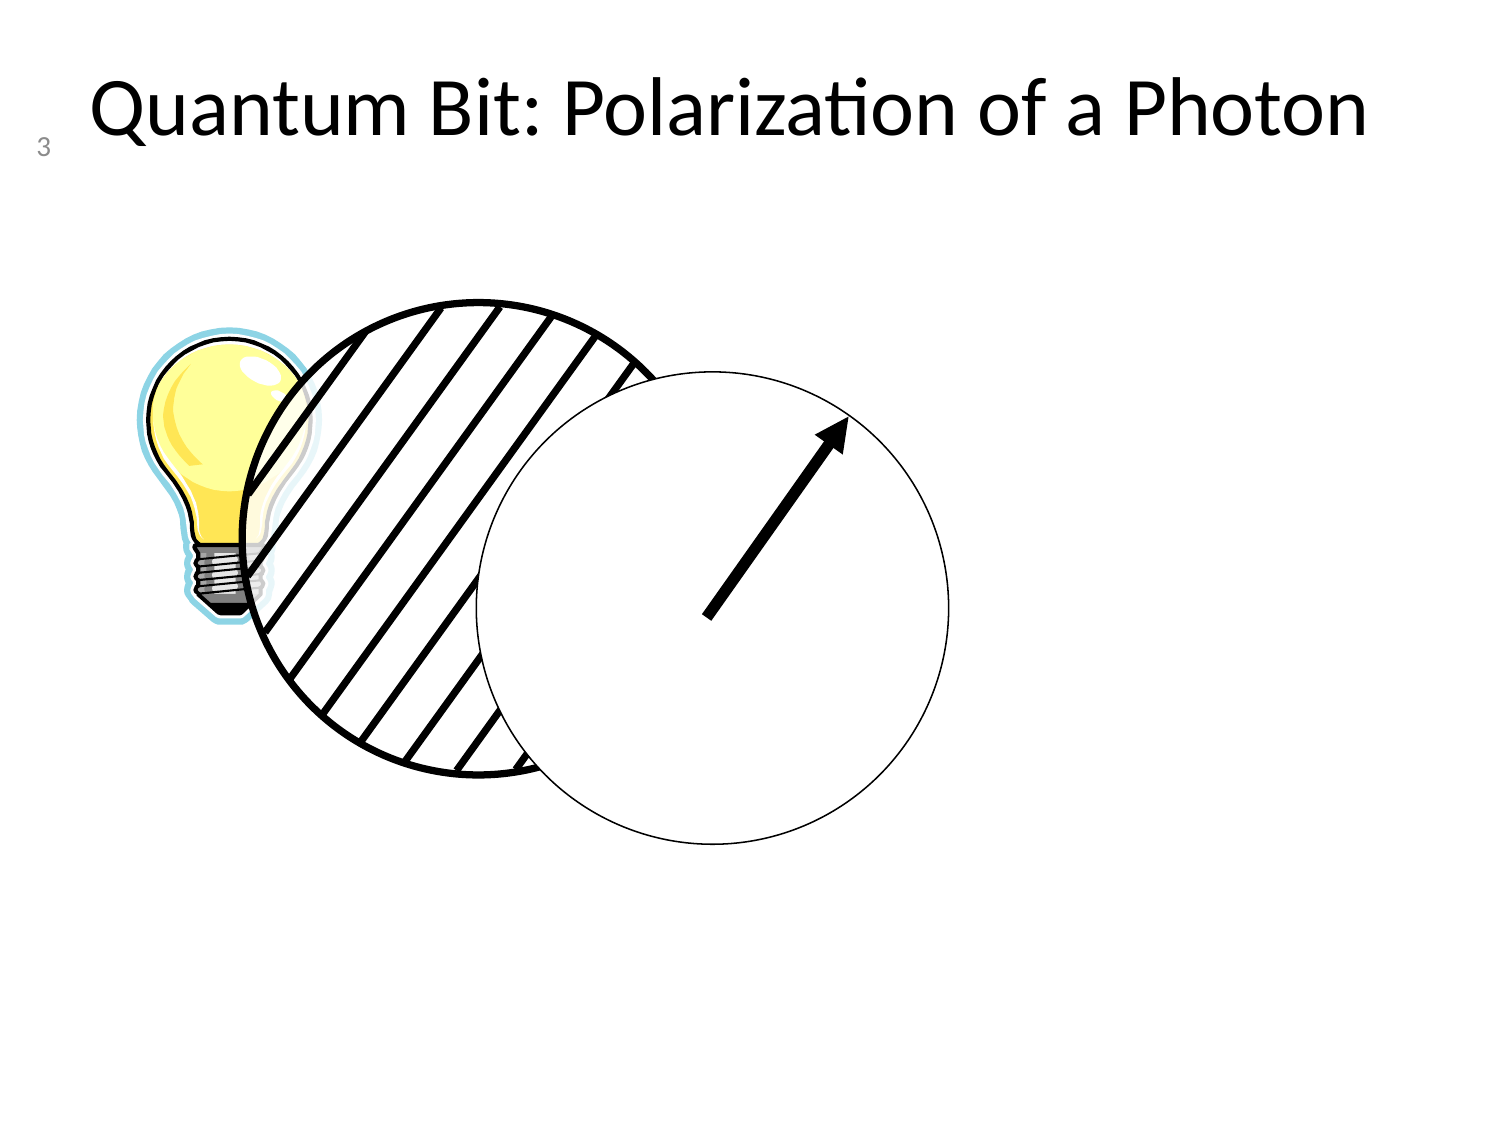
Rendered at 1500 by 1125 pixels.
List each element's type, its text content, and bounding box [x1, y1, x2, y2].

title Quantum Bit: Polarization of a Photon [75, 45, 1425, 194]
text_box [476, 371, 949, 845]
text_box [241, 302, 715, 776]
picture [135, 326, 241, 626]
